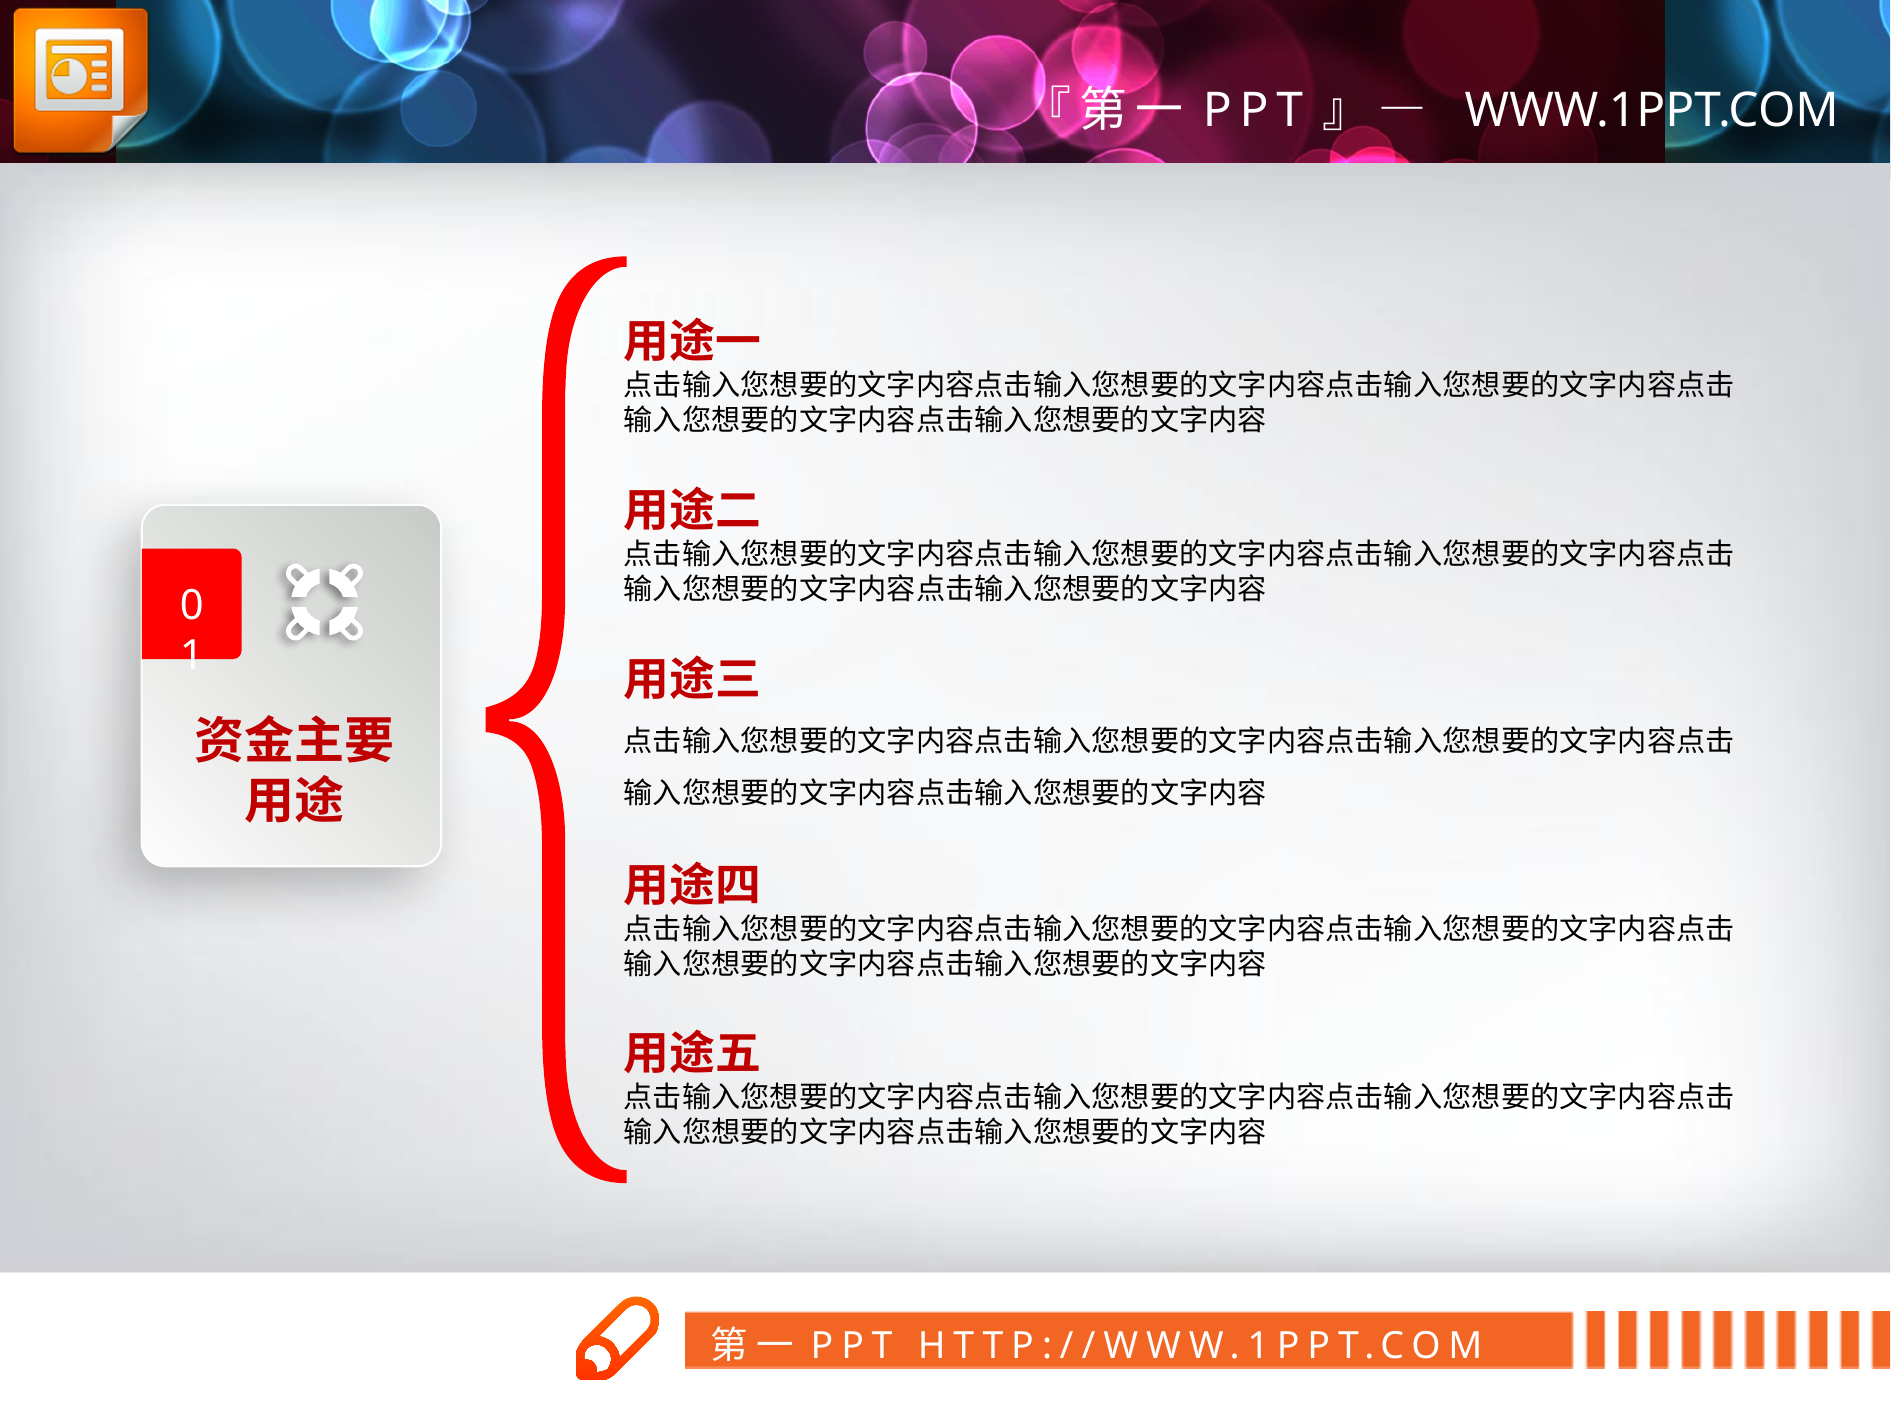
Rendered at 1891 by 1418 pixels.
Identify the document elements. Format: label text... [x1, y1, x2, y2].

text_box 用途一 点击输入您想要的文字内容点击输入您想要的文字内容点击输入您想要的文字内容点击输入您想要的文字内容点击输入您想要的文字内容 [608, 276, 1779, 445]
text_box 用途二 点击输入您想要的文字内容点击输入您想要的文字内容点击输入您想要的文字内容点击输入您想要的文字内容点击输入您想要的文字内容 [608, 445, 1779, 614]
picture [0, 0, 1891, 1275]
text_box 用途四 点击输入您想要的文字内容点击输入您想要的文字内容点击输入您想要的文字内容点击输入您想要的文字内容点击输入您想要的文字内容 [608, 820, 1779, 988]
text_box [485, 256, 627, 1182]
text_box 用途五 点击输入您想要的文字内容点击输入您想要的文字内容点击输入您想要的文字内容点击输入您想要的文字内容点击输入您想要的文字内容 [608, 988, 1779, 1191]
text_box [141, 504, 442, 867]
picture [685, 1311, 1891, 1369]
text_box 用途三 点击输入您想要的文字内容点击输入您想要的文字内容点击输入您想要的文字内容点击输入您想要的文字内容点击输入您想要的文字内容 [608, 614, 1779, 820]
